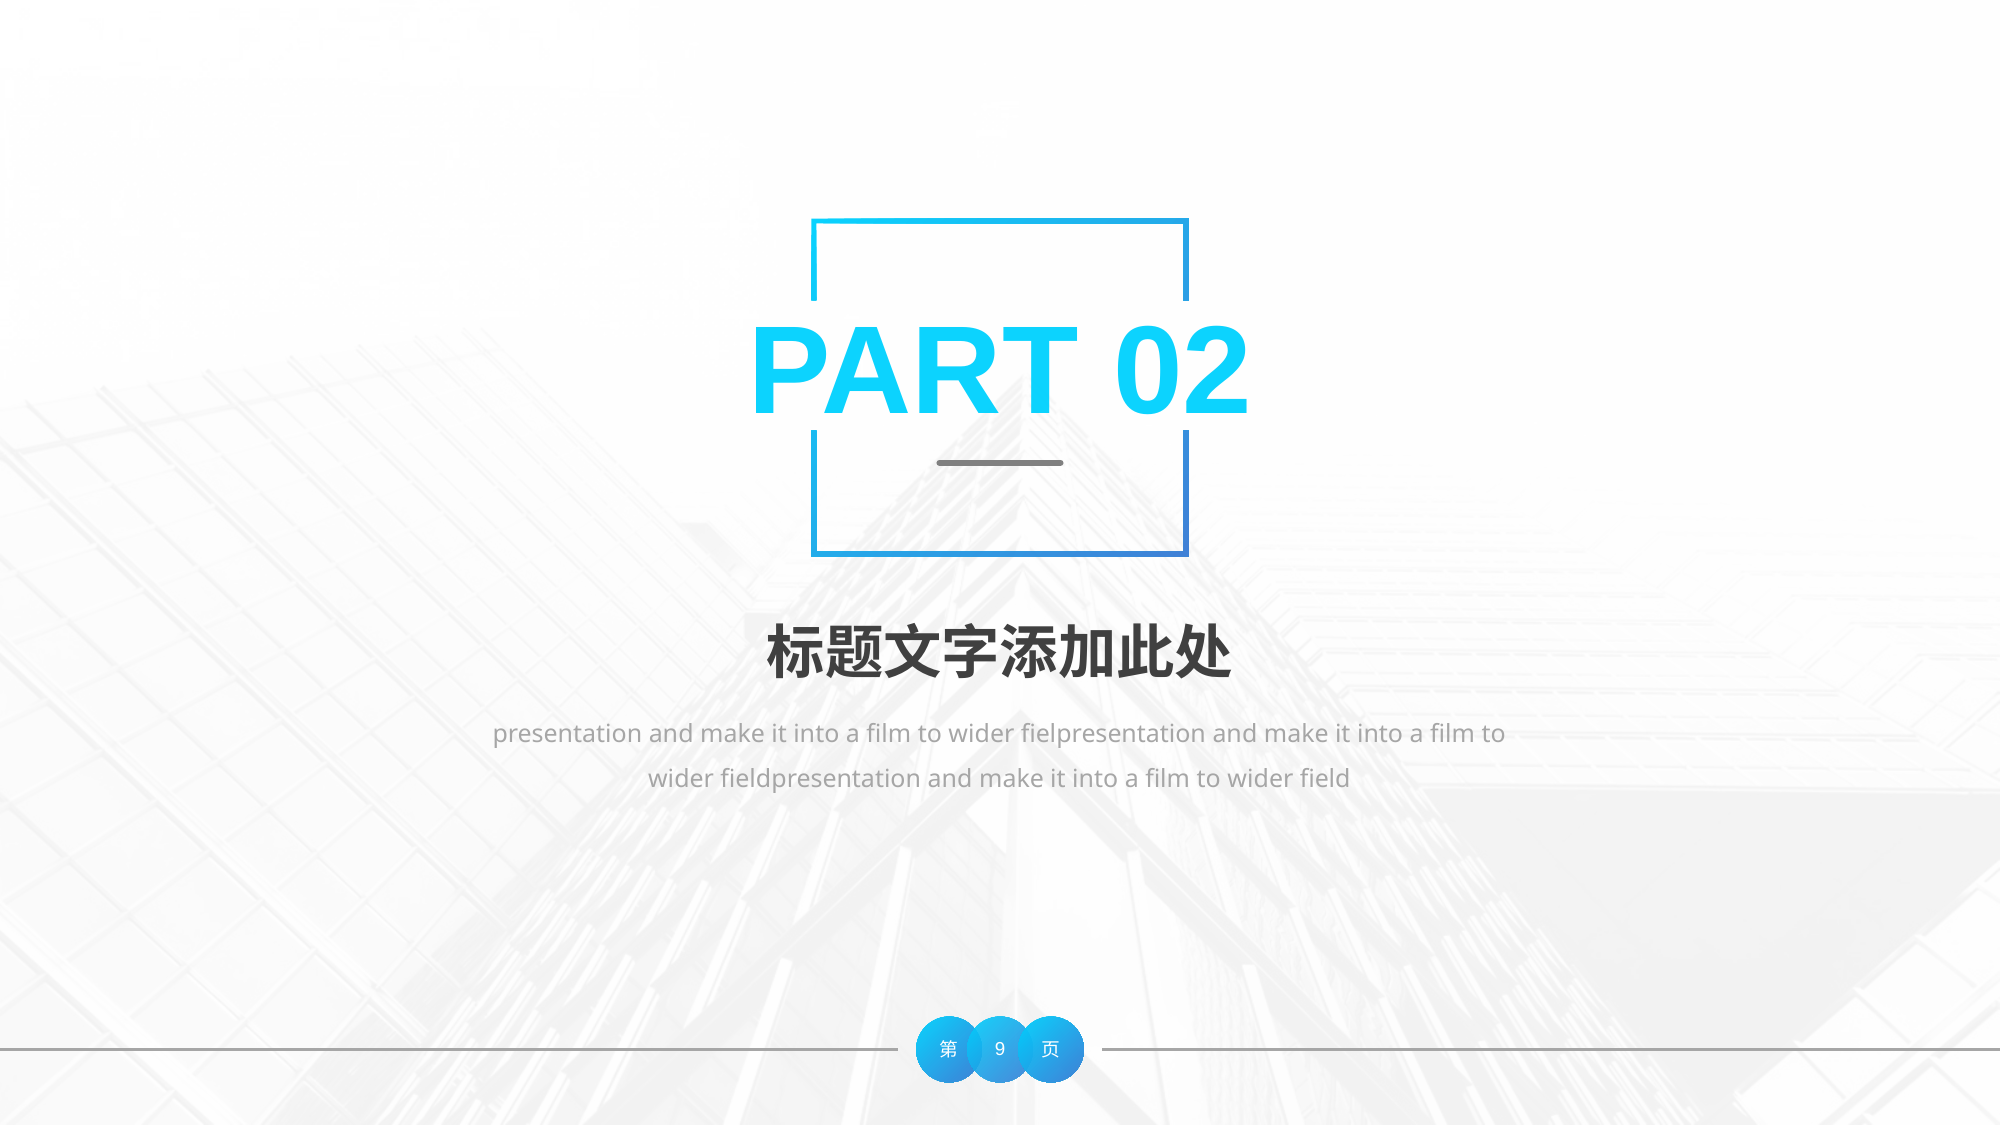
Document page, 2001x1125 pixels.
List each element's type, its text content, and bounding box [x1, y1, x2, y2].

slide_number 9 [964, 1017, 1036, 1078]
text_box [810, 446, 1190, 558]
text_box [449, 607, 1550, 802]
text_box [810, 217, 1190, 280]
text_box PART 02 [732, 280, 1268, 446]
